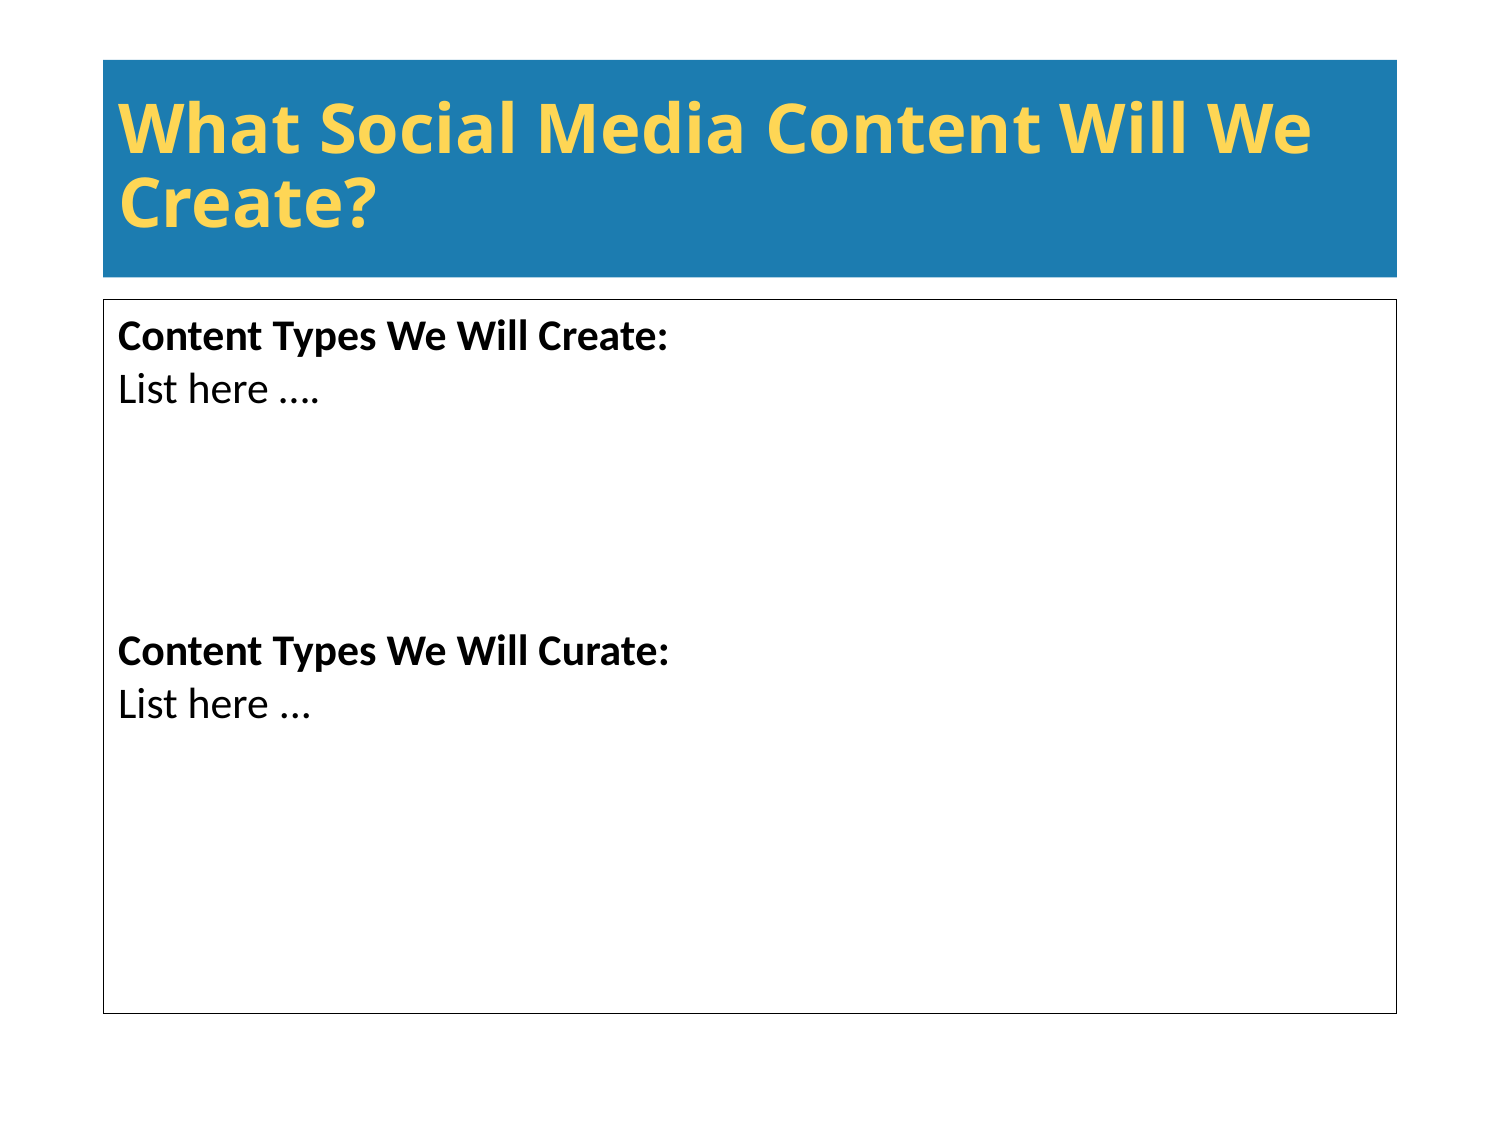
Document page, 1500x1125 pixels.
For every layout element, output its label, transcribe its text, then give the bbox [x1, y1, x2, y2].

title What Social Media Content Will We Create? [103, 59, 1397, 278]
list Content Types We Will Create: List here …. Content Types We Will Curate: List here ... [103, 299, 1397, 1014]
